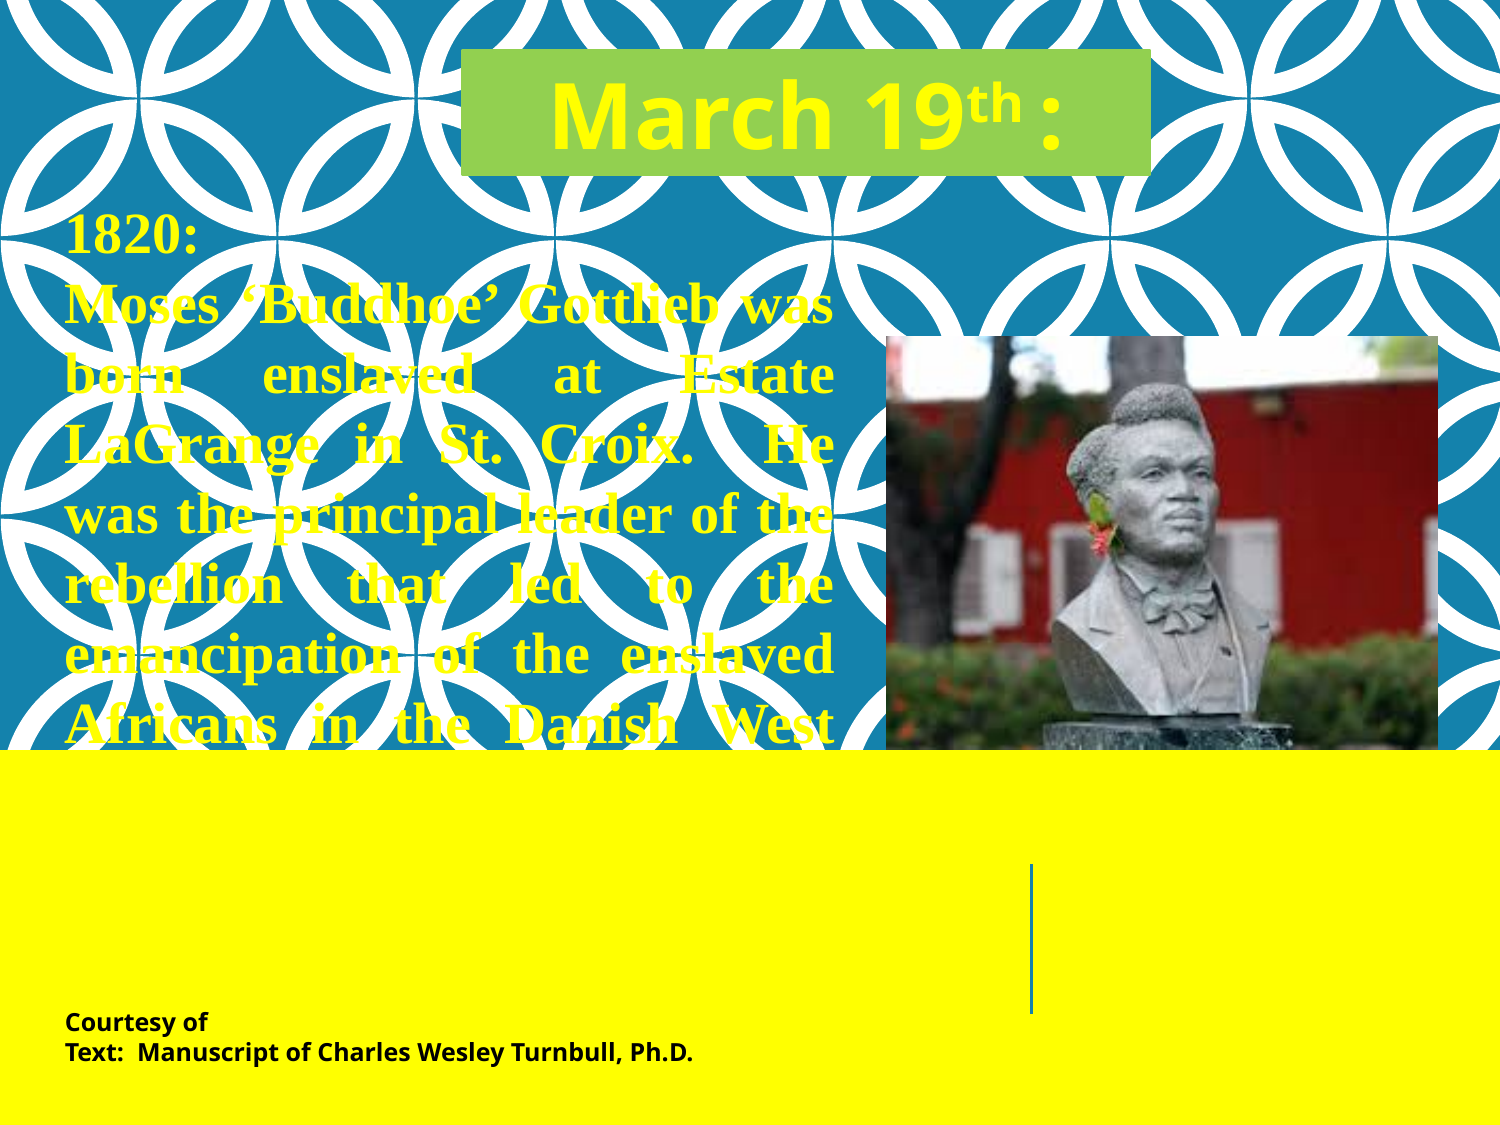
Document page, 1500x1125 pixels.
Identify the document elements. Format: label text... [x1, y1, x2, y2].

text_box Courtesy of Text: Manuscript of Charles Wesley Turnbull, Ph.D. [50, 999, 1438, 1074]
picture [886, 336, 1438, 750]
text_box March 19th : [461, 49, 1151, 176]
text_box 1820: Moses ‘Buddhoe’ Gottlieb was born enslaved at Estate LaGrange in St. Croix. He was the principal leader of the rebellion that led to the emancipation of the enslaved Africans in the Danish West Indies on July 3, 1948. [50, 187, 850, 833]
